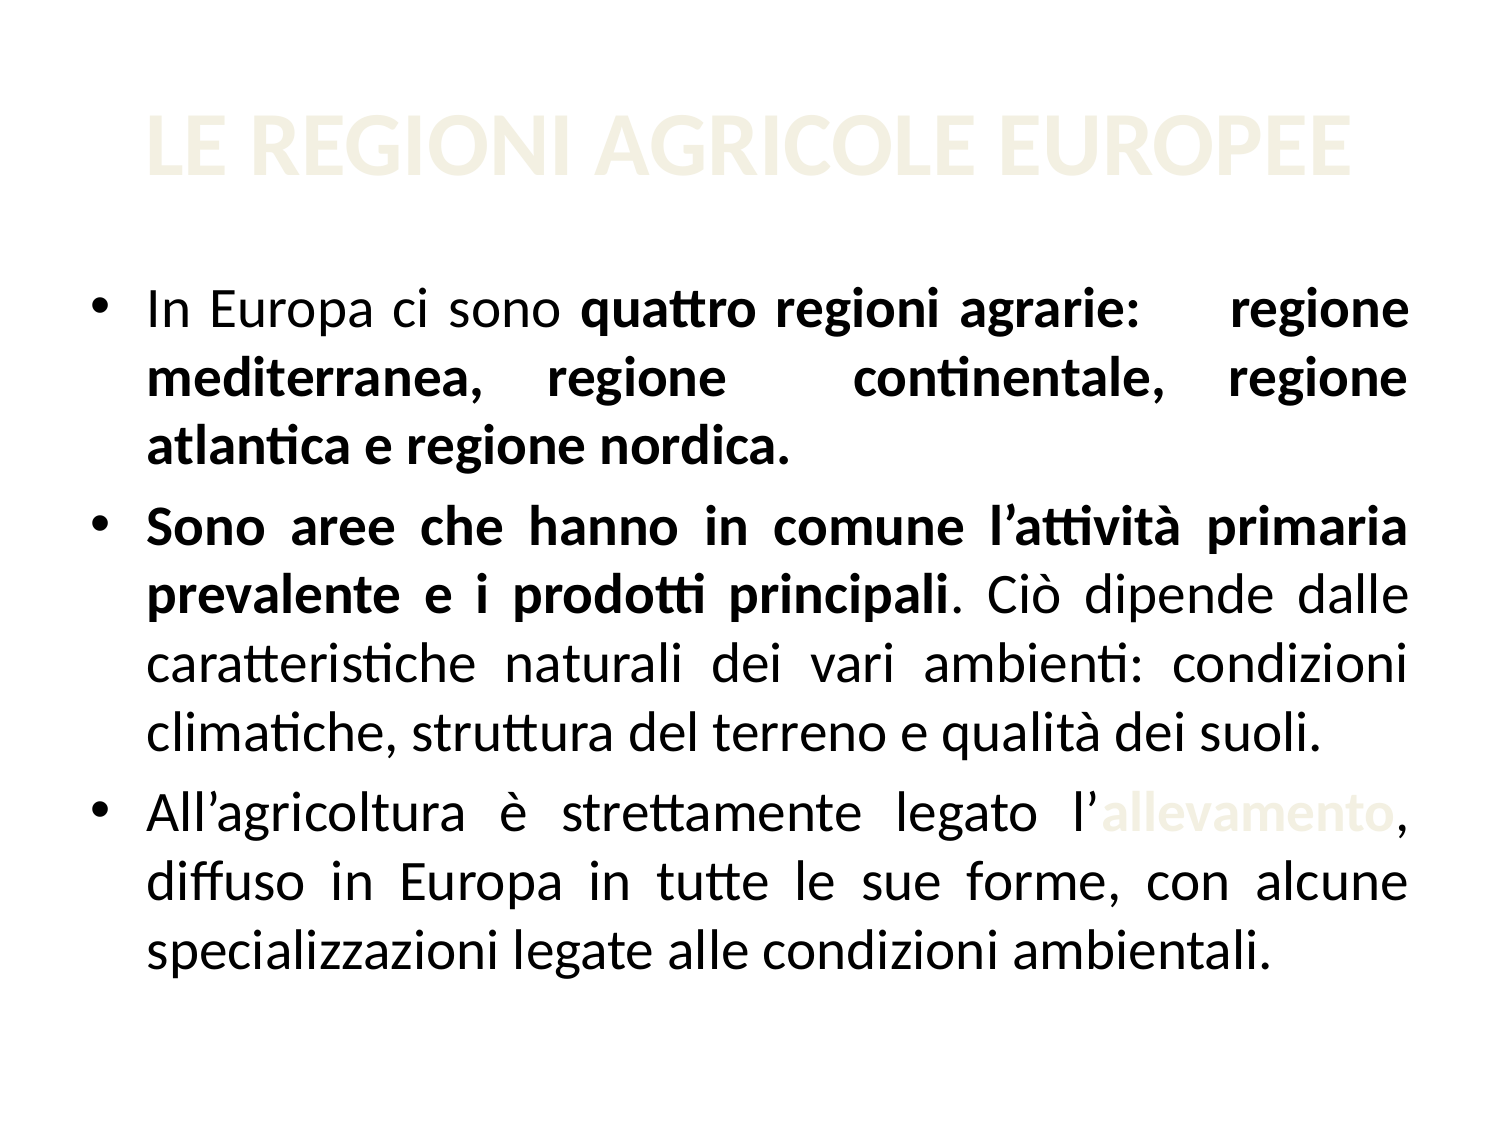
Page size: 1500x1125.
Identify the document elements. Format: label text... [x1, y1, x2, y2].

title LE REGIONI AGRICOLE EUROPEE [75, 45, 1425, 233]
list In Europa ci sono quattro regioni agrarie: regione mediterranea, regione continentale, regione atlantica e regione nordica. Sono aree che hanno in comune l’attività primaria prevalente e i prodotti principali. Ciò dipende dalle caratteristiche naturali dei vari ambienti: condizioni climatiche, struttura del terreno e qualità dei suoli. All’agricoltura è strettamente legato l’allevamento, diffuso in Europa in tutte le sue forme, con alcune specializzazioni legate alle condizioni ambientali. [75, 262, 1425, 1005]
